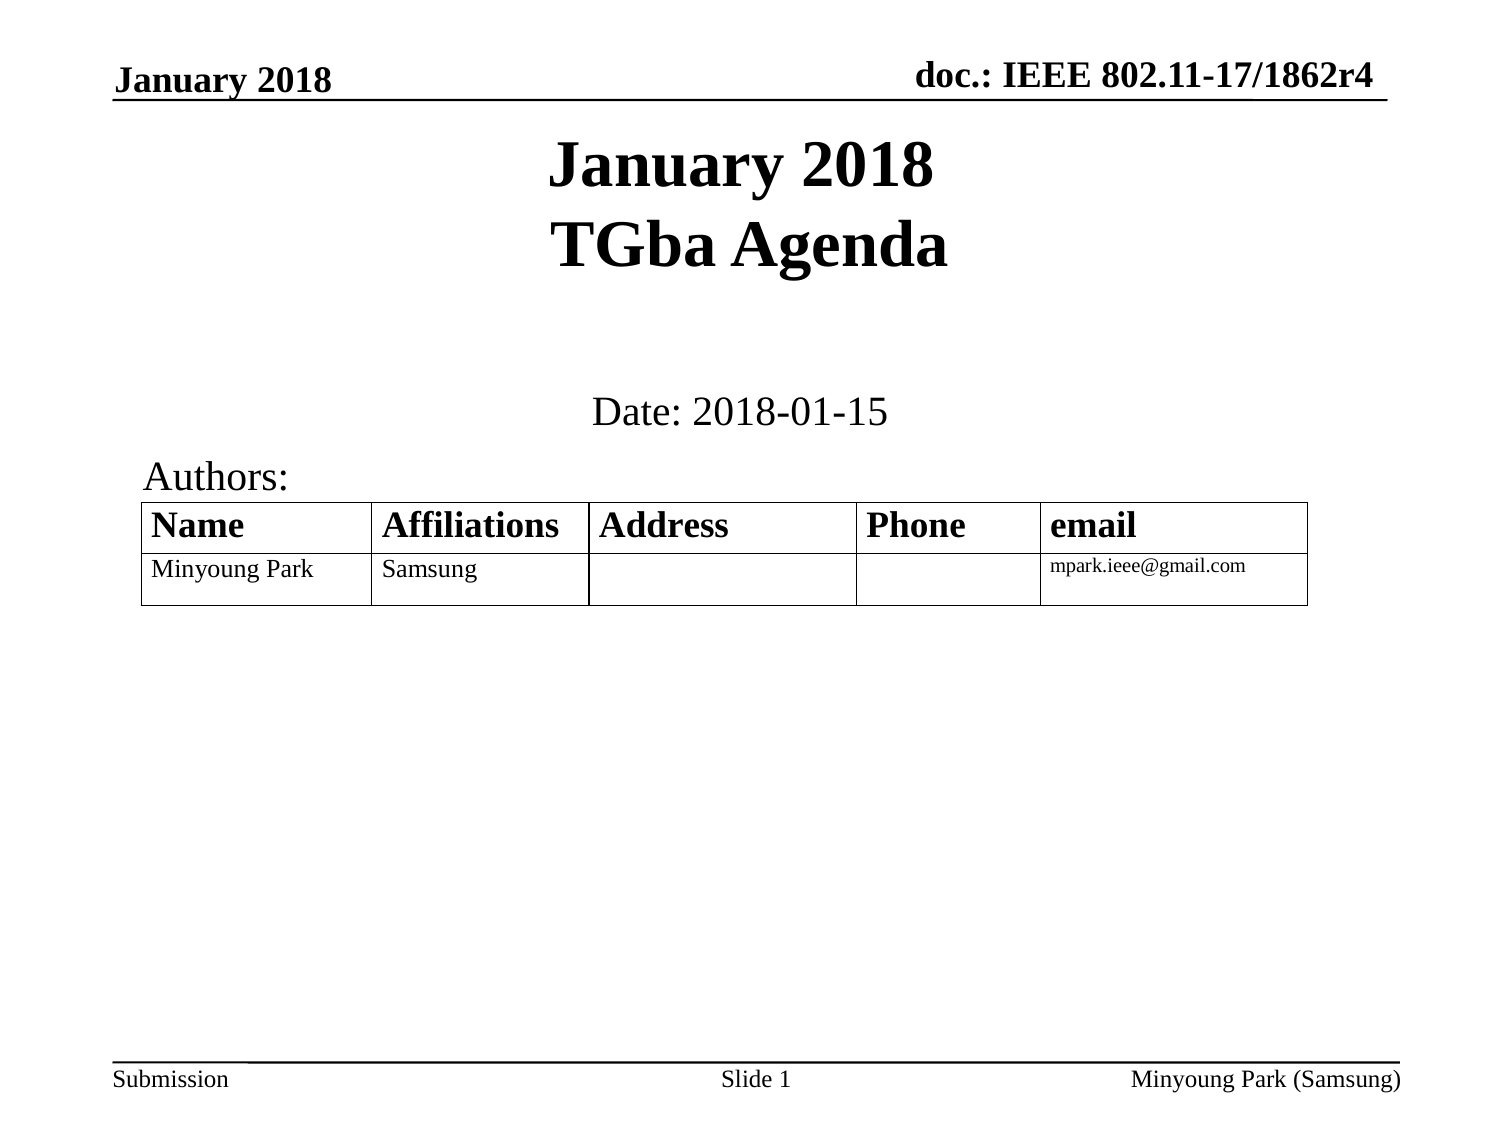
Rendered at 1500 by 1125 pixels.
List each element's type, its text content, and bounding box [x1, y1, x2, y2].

footer Minyoung Park (Samsung) [949, 1061, 1402, 1093]
slide_number Slide 1 [712, 1061, 800, 1093]
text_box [127, 501, 1335, 944]
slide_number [114, 54, 335, 101]
title January 2018 TGba Agenda [112, 112, 1388, 288]
text_box Date: 2018-01-15 [102, 376, 1378, 442]
text_box Authors: [127, 441, 366, 501]
